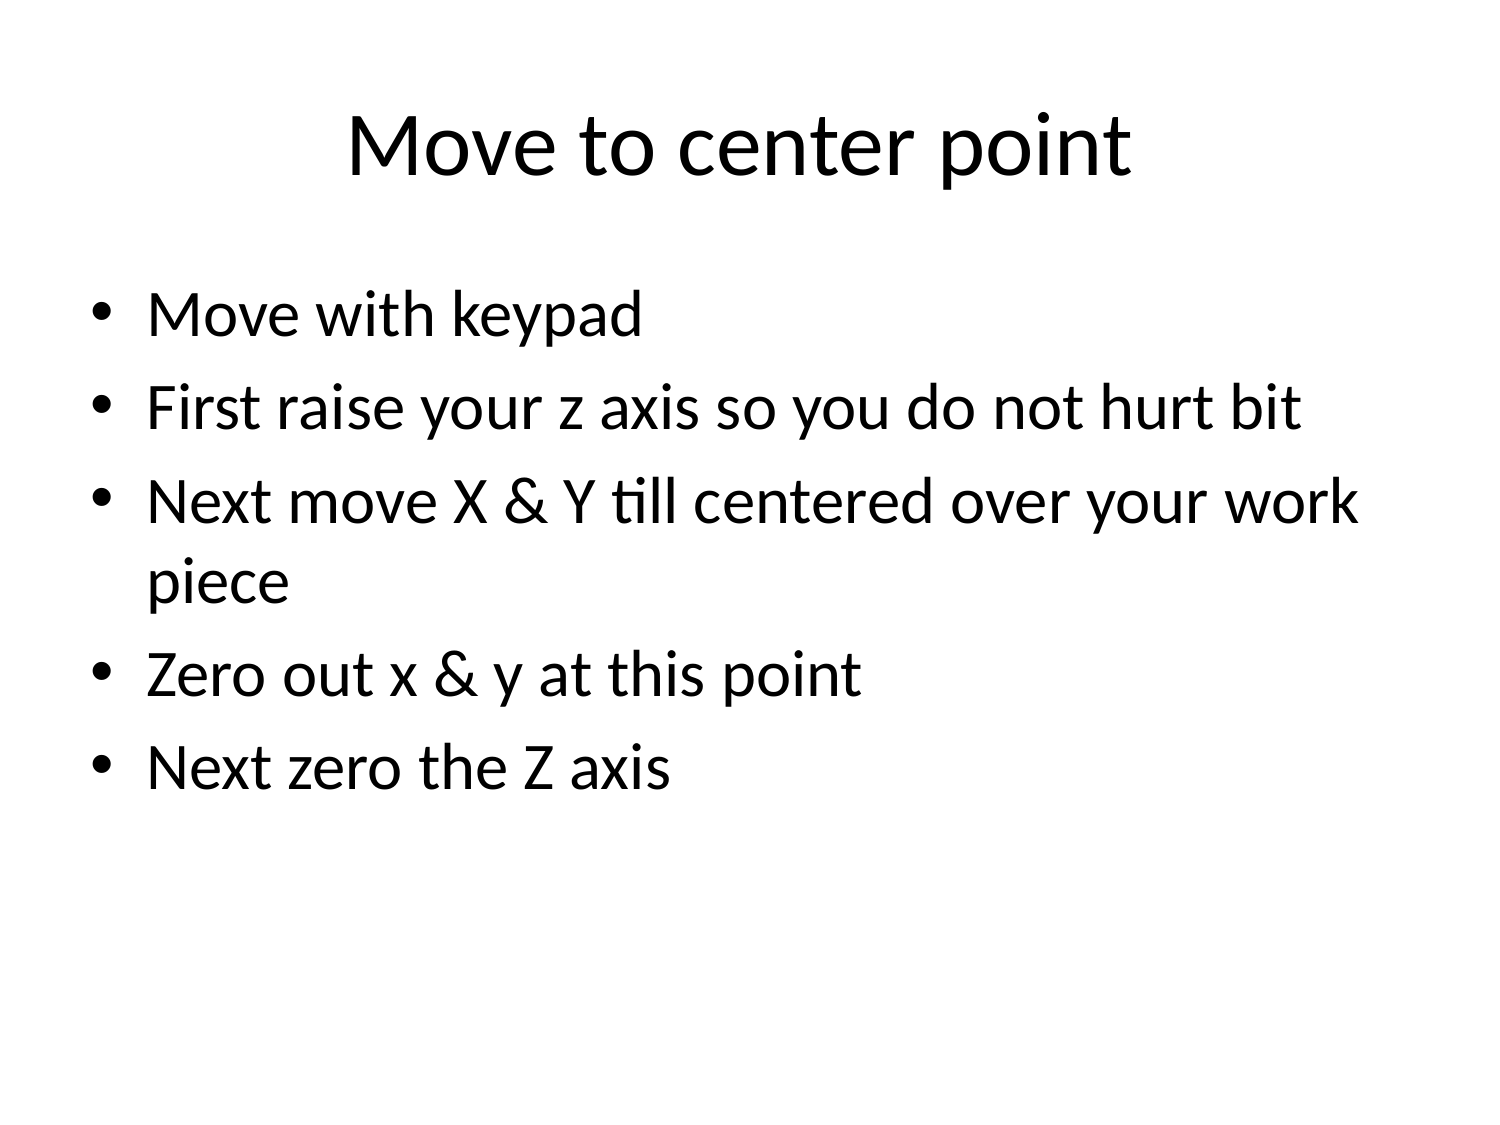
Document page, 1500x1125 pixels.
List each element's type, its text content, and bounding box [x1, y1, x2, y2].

title Move to center point [75, 45, 1425, 233]
list Move with keypad First raise your z axis so you do not hurt bit Next move X & Y till centered over your work piece Zero out x & y at this point Next zero the Z axis [75, 262, 1425, 1005]
